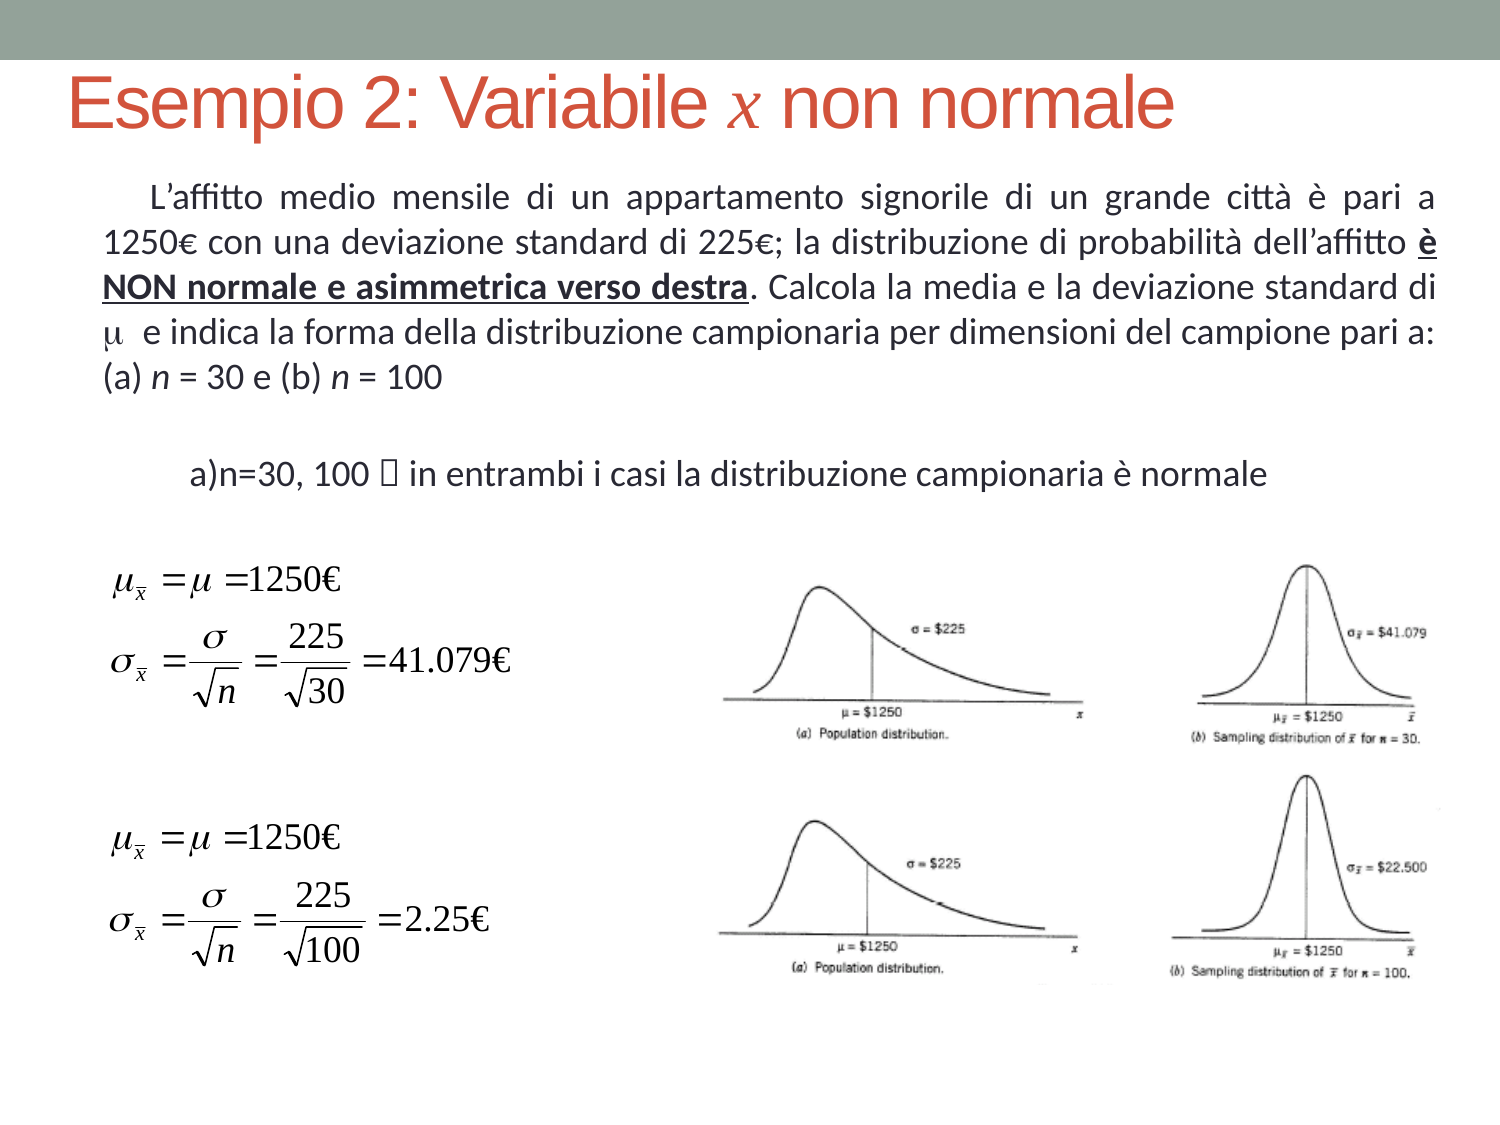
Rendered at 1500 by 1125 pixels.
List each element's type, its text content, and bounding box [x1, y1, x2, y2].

text_box n=30, 100  in entrambi i casi la distribuzione campionaria è normale [91, 441, 1417, 502]
picture [711, 553, 1442, 747]
title Esempio 2: Variabile x non normale [51, 32, 1412, 166]
text_box L’affitto medio mensile di un appartamento signorile di un grande città è pari a 1250€ con una deviazione standard di 225€; la distribuzione di probabilità dell’affitto è NON normale e asimmetrica verso destra. Calcola la media e la deviazione standard di m e indica la forma della distribuzione campionaria per dimensioni del campione pari a: (a) n = 30 e (b) n = 100 [87, 164, 1453, 405]
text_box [103, 811, 496, 976]
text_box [105, 553, 518, 717]
picture [710, 770, 1441, 986]
